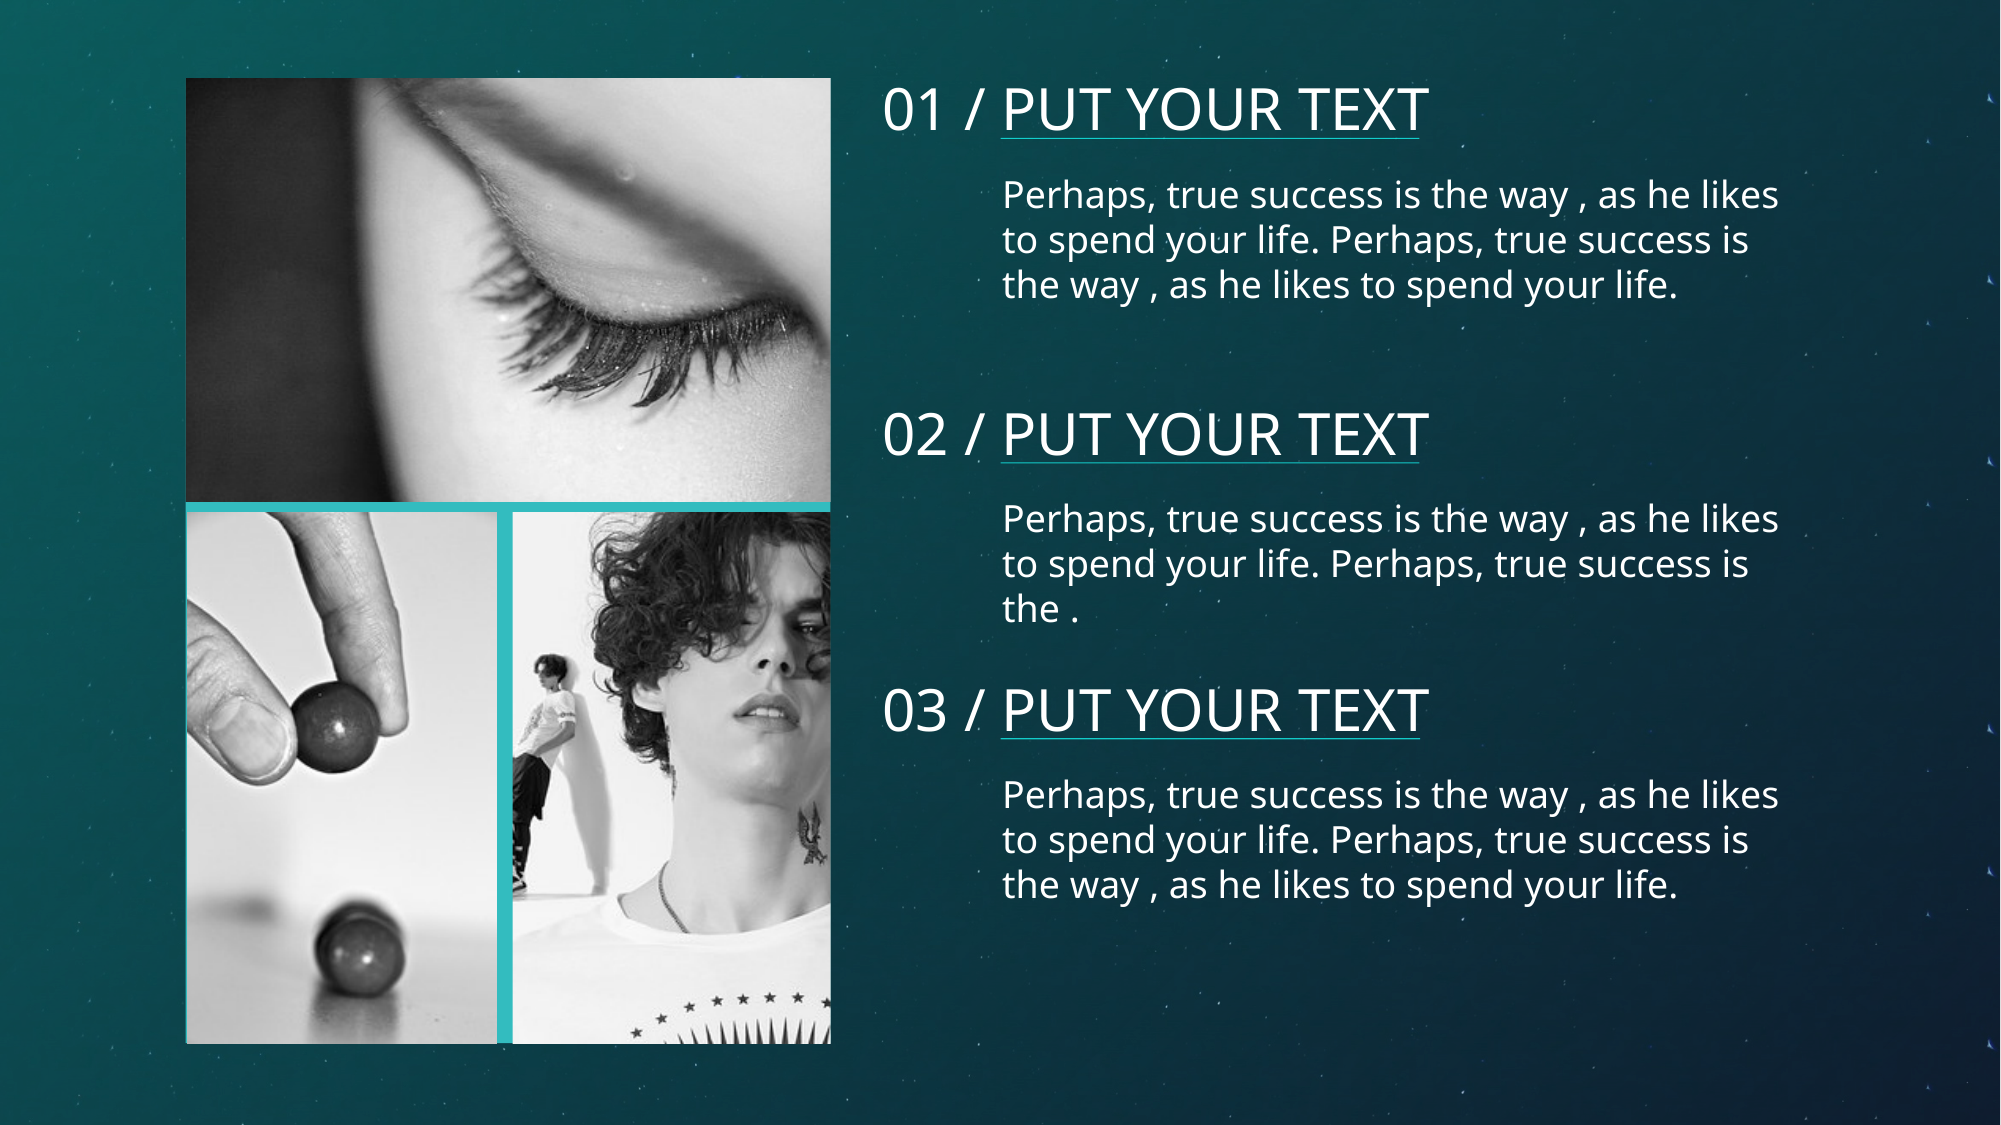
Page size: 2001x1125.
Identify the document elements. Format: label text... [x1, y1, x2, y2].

text_box Perhaps, true success is the way , as he likes to spend your life. Perhaps, true success is the way , as he likes to spend your life. [987, 763, 1812, 959]
text_box [185, 77, 832, 1044]
text_box 01 / PUT YOUR TEXT [867, 64, 1568, 150]
text_box [0, 0, 2000, 1125]
text_box Perhaps, true success is the way , as he likes to spend your life. Perhaps, true success is the way , as he likes to spend your life. [987, 163, 1812, 359]
picture [512, 512, 831, 1044]
text_box Perhaps, true success is the way , as he likes to spend your life. Perhaps, true success is the . [987, 487, 1812, 683]
picture [187, 512, 497, 1044]
picture [185, 78, 831, 502]
text_box 03 / PUT YOUR TEXT [867, 665, 1568, 751]
text_box 02 / PUT YOUR TEXT [867, 389, 1568, 475]
